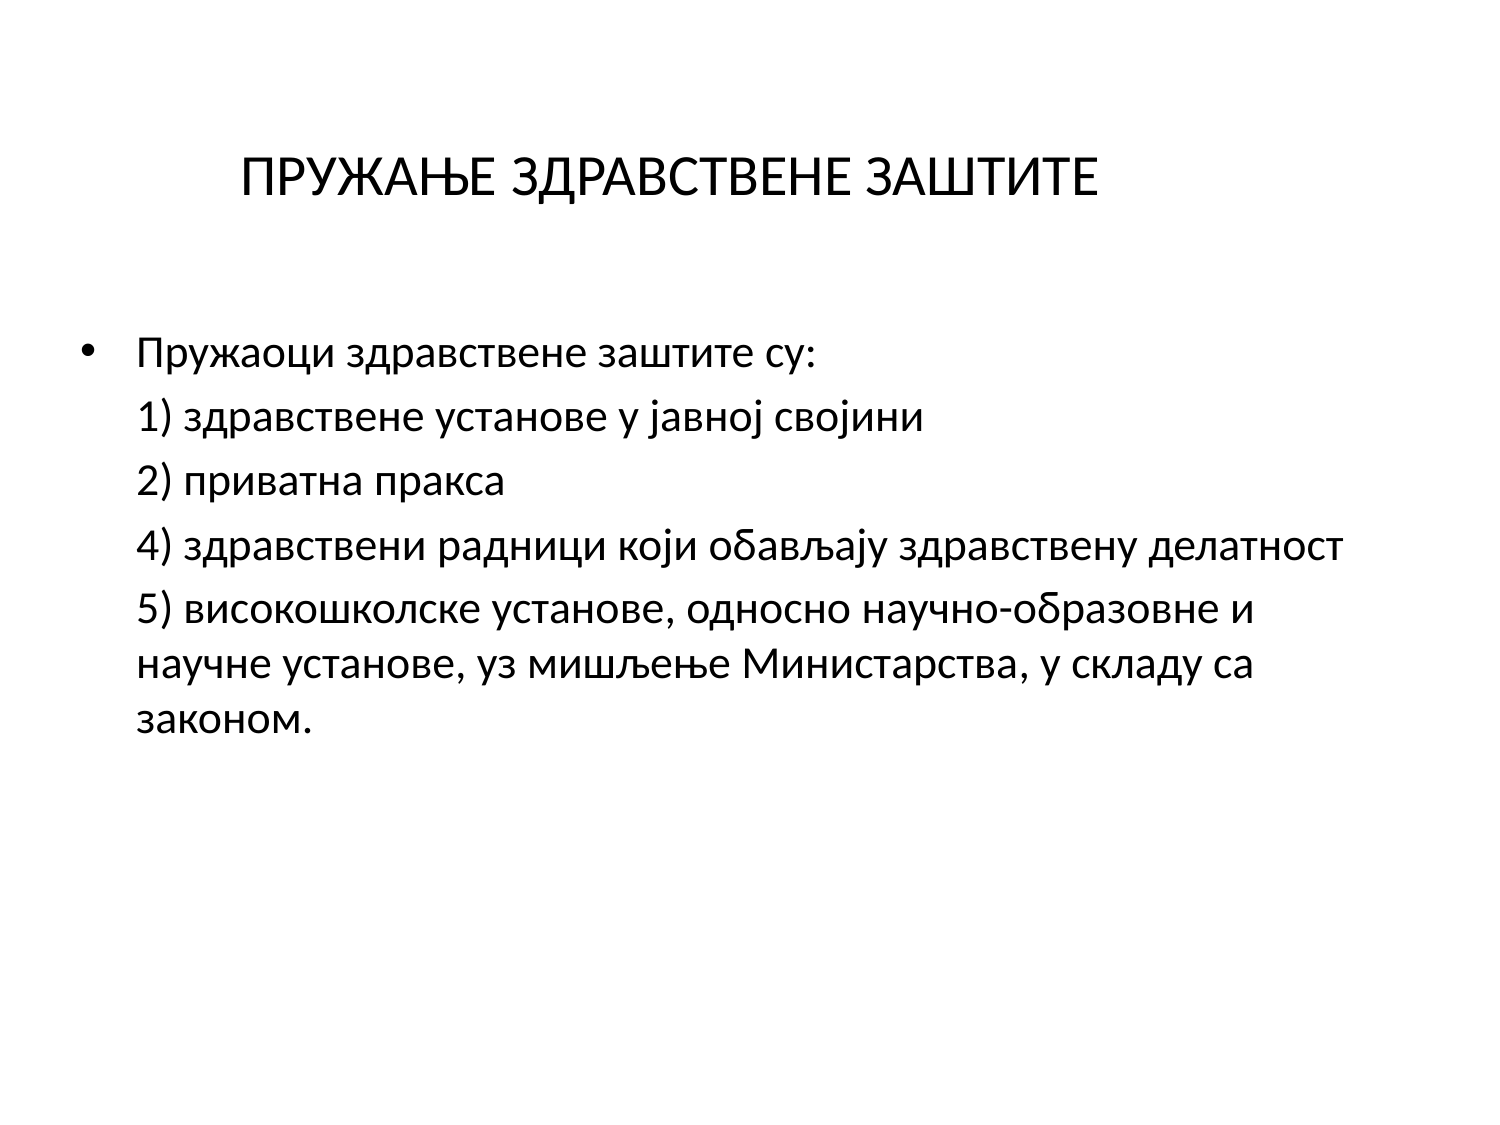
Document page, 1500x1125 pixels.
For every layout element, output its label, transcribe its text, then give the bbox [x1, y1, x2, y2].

list Пружаоци здравствене заштите су: 1) здравствене установе у јавној својини 2) приватна пракса 4) здравствени радници који обављају здравствену делатност 5) високошколске установе, односно научно-образовне и научне установе, уз мишљење Министарства, у складу са законом. [64, 314, 1406, 1110]
title ПРУЖАЊЕ ЗДРАВСТВЕНЕ ЗАШТИТЕ [76, 78, 1265, 266]
